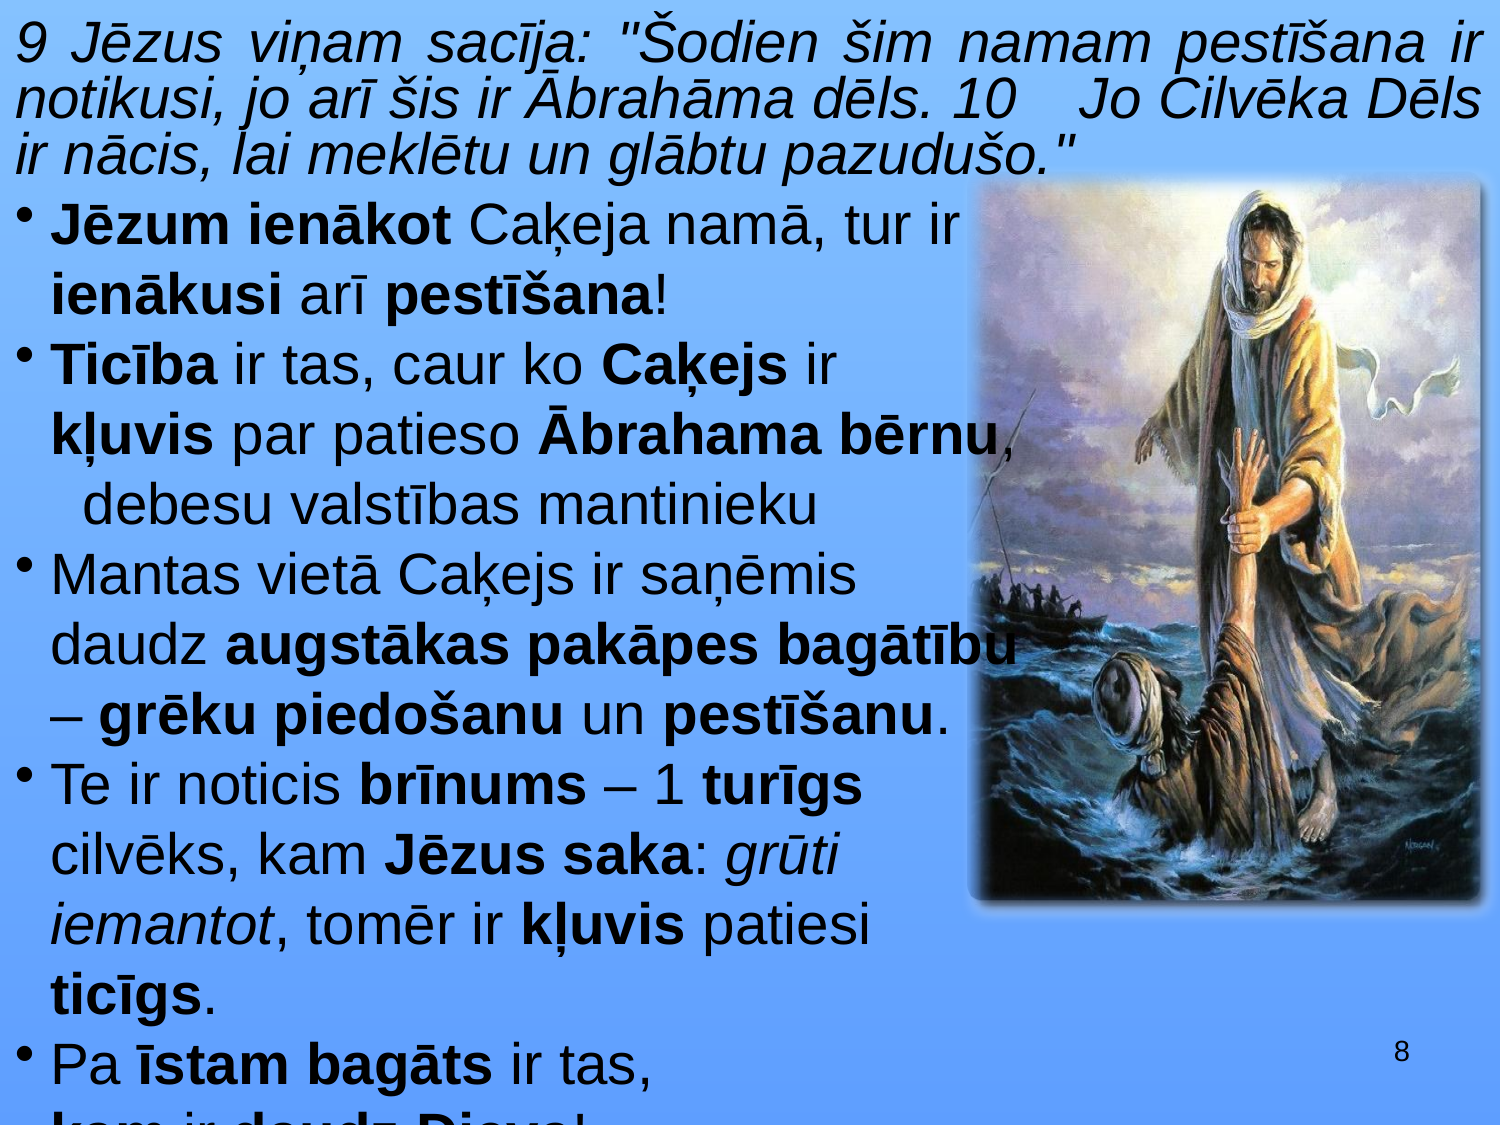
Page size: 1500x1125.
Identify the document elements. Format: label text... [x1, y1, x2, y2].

slide_number 8 [1074, 1024, 1426, 1103]
text_box Jēzum ienākot Caķeja namā, tur ir ienākusi arī pestīšana! Ticība ir tas, caur ko Caķejs ir kļuvis par patieso Ābrahama bērnu, debesu valstības mantinieku Mantas vietā Caķejs ir saņēmis daudz augstākas pakāpes bagātību – grēku piedošanu un pestīšanu. Te ir noticis brīnums – 1 turīgs cilvēks, kam Jēzus saka: grūti iemantot, tomēr ir kļuvis patiesi ticīgs. Pa īstam bagāts ir tas, kam ir daudz Dieva! [0, 179, 1043, 1125]
picture [960, 163, 1500, 927]
list 9 Jēzus viņam sacīja: "Šodien šim namam pestīšana ir notikusi, jo arī šis ir Ābrahāma dēls. 10 Jo Cilvēka Dēls ir nācis, lai meklētu un glābtu pazudušo." [0, 9, 1500, 179]
